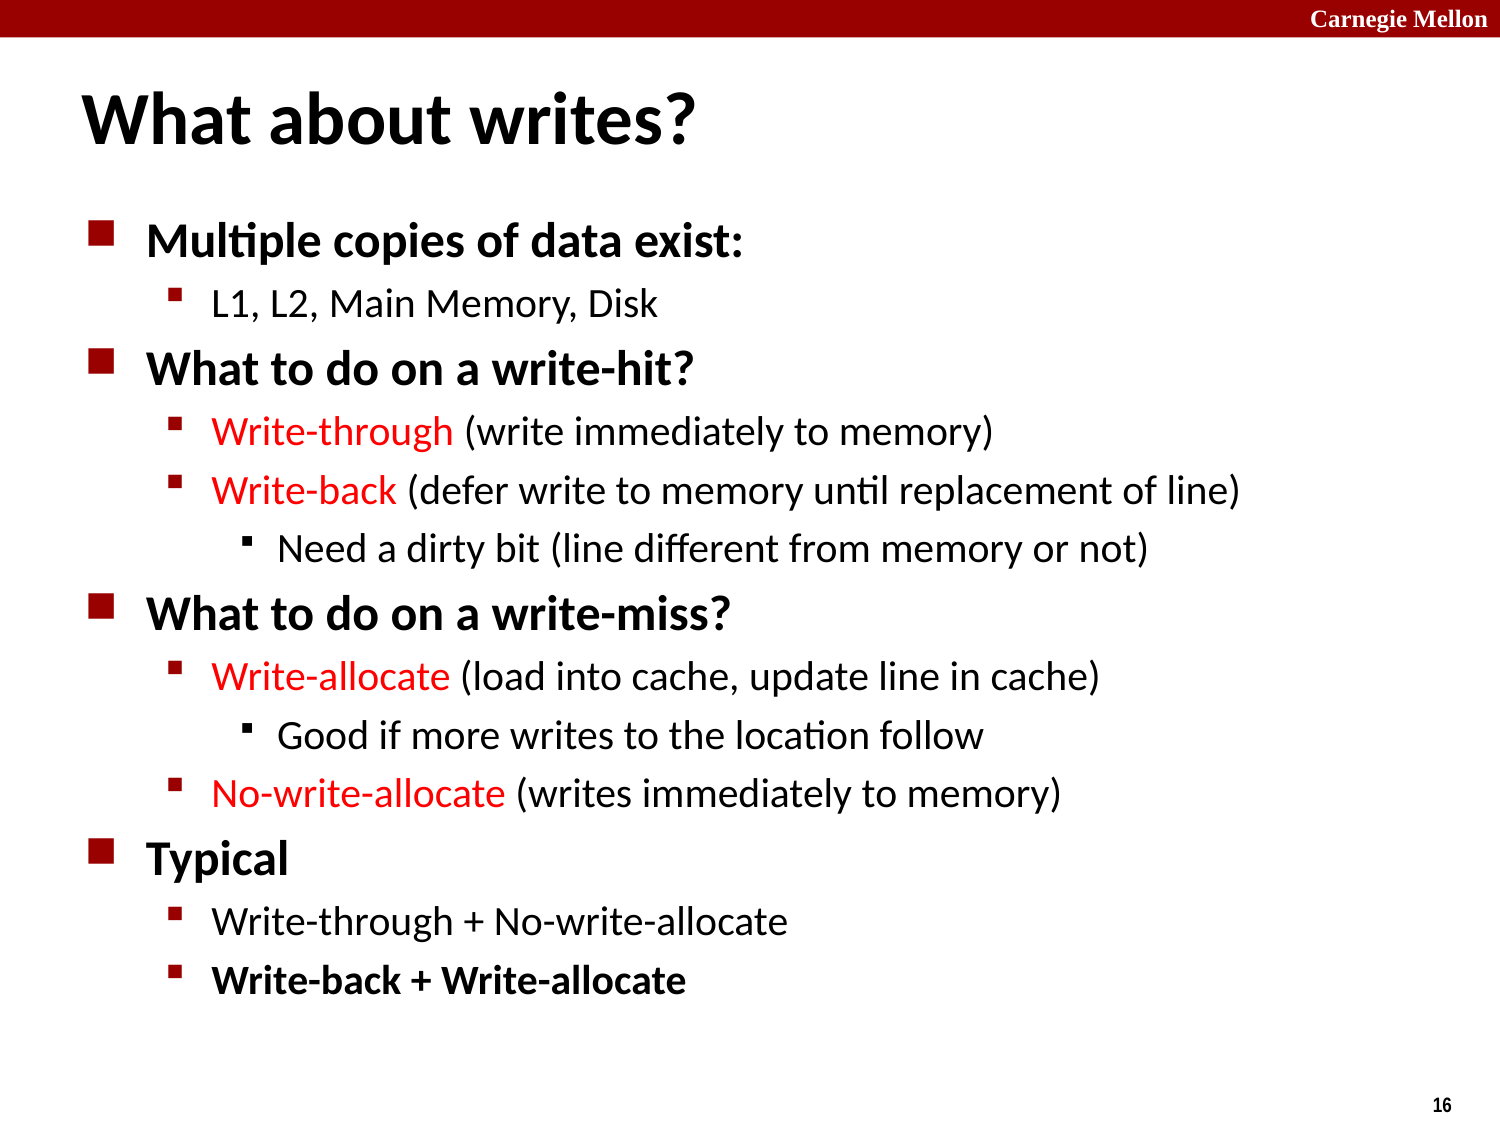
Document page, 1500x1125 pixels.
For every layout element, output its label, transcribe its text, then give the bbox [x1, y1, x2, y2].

list Multiple copies of data exist: L1, L2, Main Memory, Disk What to do on a write-hit? Write-through (write immediately to memory) Write-back (defer write to memory until replacement of line) Need a dirty bit (line different from memory or not) What to do on a write-miss? Write-allocate (load into cache, update line in cache) Good if more writes to the location follow No-write-allocate (writes immediately to memory) Typical Write-through + No-write-allocate Write-back + Write-allocate [74, 199, 1438, 1074]
title What about writes? [66, 50, 1497, 180]
